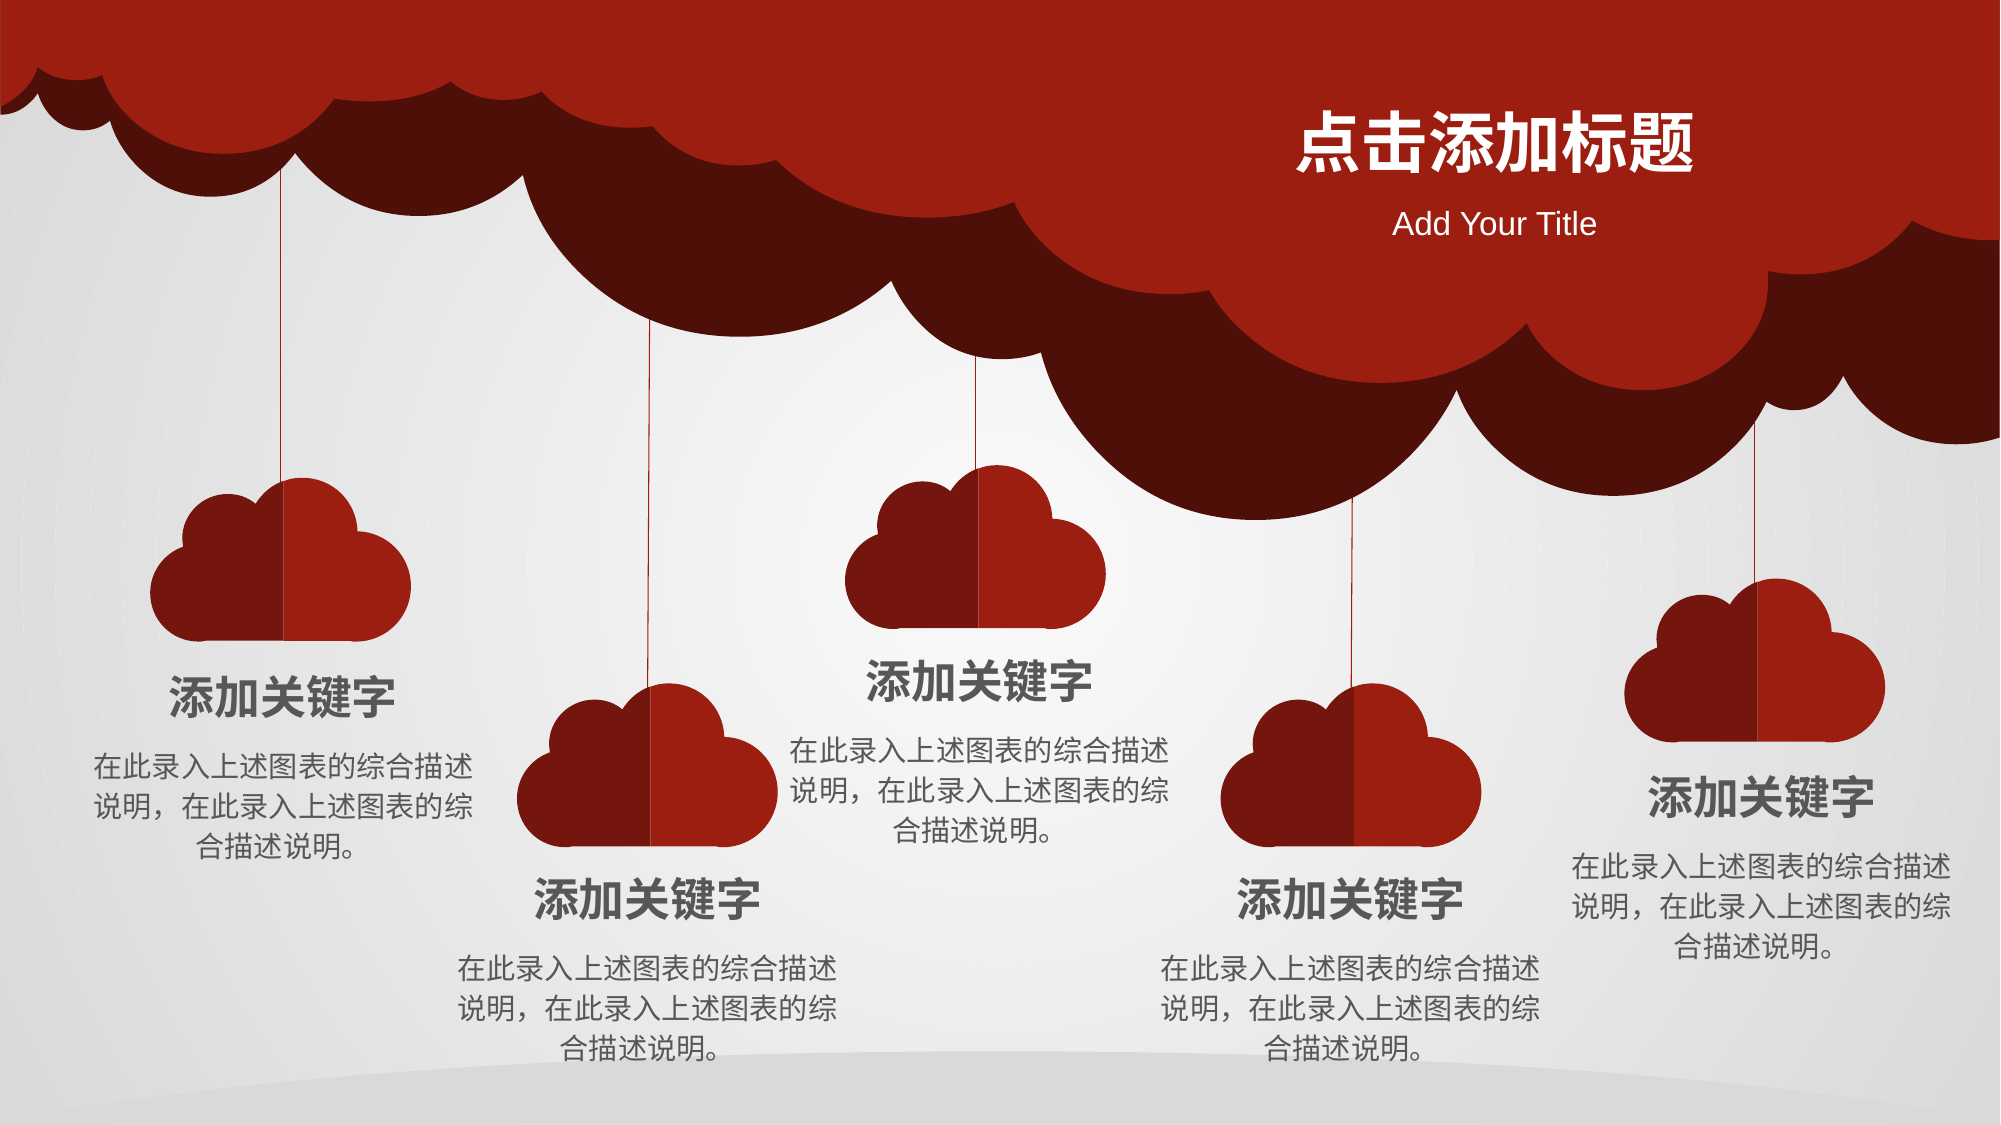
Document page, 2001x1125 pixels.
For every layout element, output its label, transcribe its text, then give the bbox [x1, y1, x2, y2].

text_box 点击添加标题 [1279, 93, 1711, 189]
text_box 在此录入上述图表的综合描述说明，在此录入上述图表的综合描述说明。 [1137, 938, 1564, 1073]
text_box Add Your Title [1482, 194, 1685, 250]
text_box 添加关键字 [1618, 761, 1906, 832]
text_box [1624, 285, 1886, 743]
text_box 在此录入上述图表的综合描述说明，在此录入上述图表的综合描述说明。 [434, 938, 861, 1073]
text_box [0, 69, 150, 178]
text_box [844, 171, 1106, 630]
text_box [0, 0, 2000, 390]
text_box 在此录入上述图表的综合描述说明，在此录入上述图表的综合描述说明。 [70, 736, 497, 871]
text_box 在此录入上述图表的综合描述说明，在此录入上述图表的综合描述说明。 [1548, 835, 1975, 971]
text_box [1220, 184, 1482, 848]
text_box 添加关键字 [836, 645, 1124, 716]
text_box 添加关键字 [503, 863, 792, 934]
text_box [516, 184, 778, 848]
text_box [1768, 221, 2000, 445]
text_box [150, 134, 411, 642]
text_box [1106, 284, 1220, 518]
text_box 在此录入上述图表的综合描述说明，在此录入上述图表的综合描述说明。 [767, 719, 1193, 855]
text_box 添加关键字 [1207, 863, 1495, 934]
text_box [299, 82, 844, 334]
text_box 添加关键字 [139, 661, 428, 732]
text_box [1482, 324, 1624, 496]
